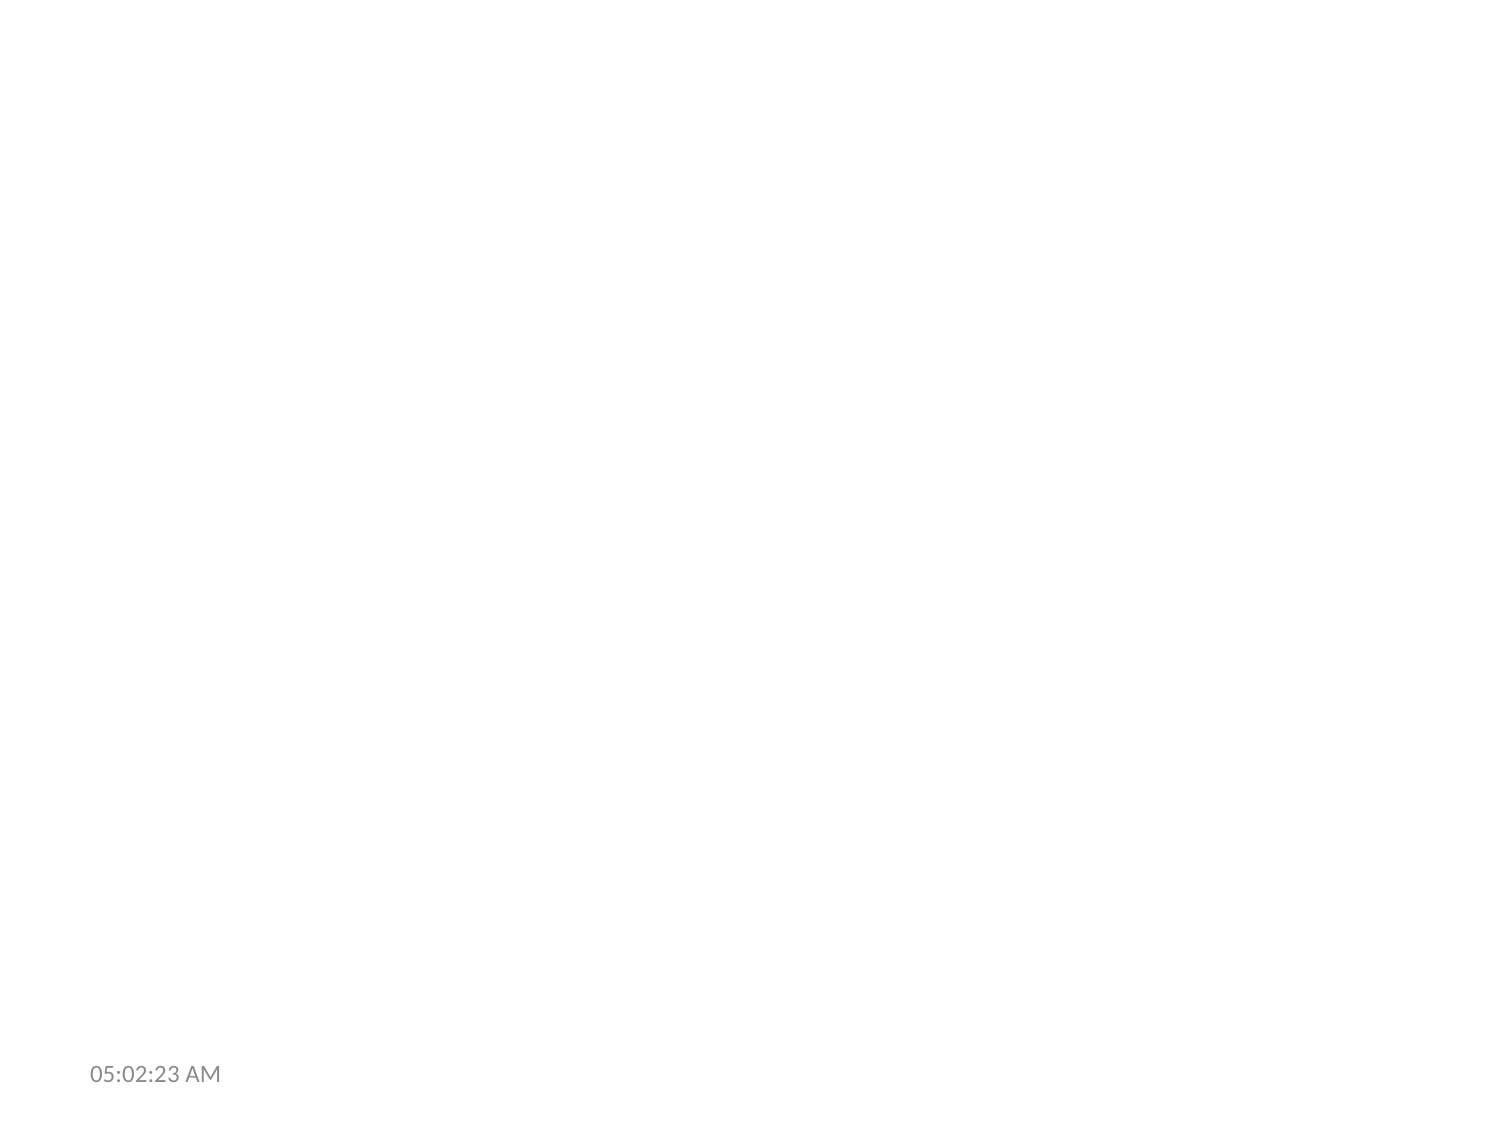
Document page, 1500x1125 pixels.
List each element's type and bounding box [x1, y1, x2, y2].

slide_number [75, 1042, 425, 1103]
